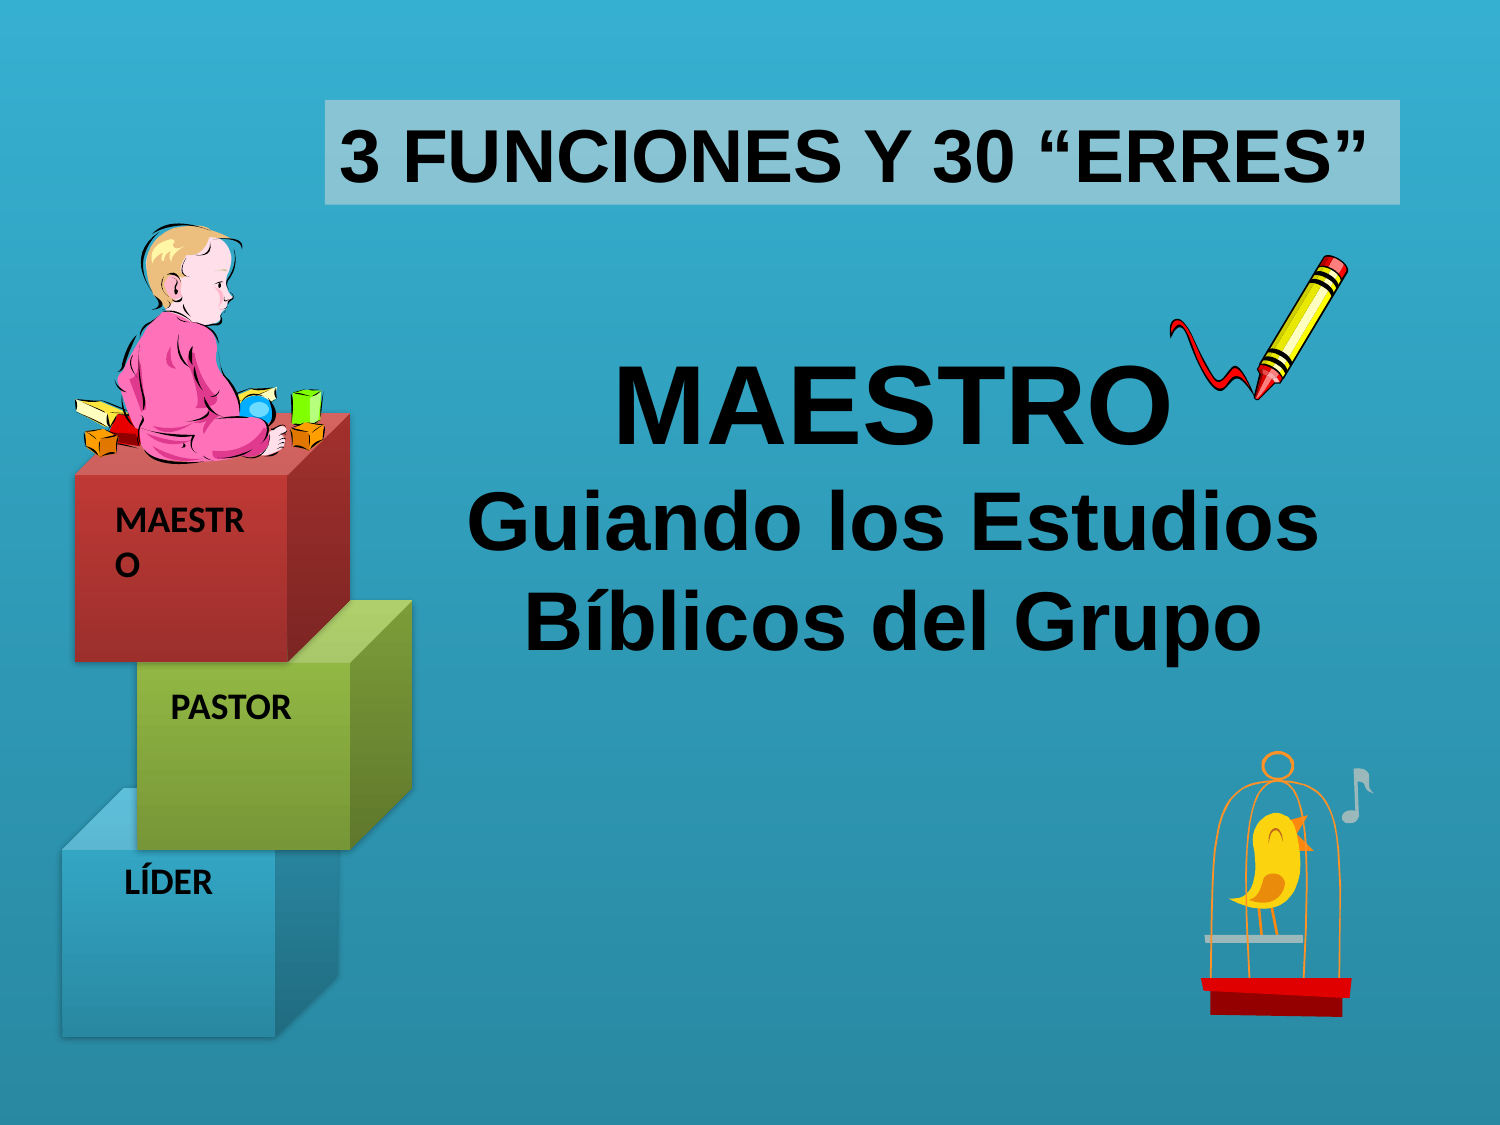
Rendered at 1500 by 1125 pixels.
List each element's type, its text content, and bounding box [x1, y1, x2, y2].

text_box [0, 0, 1500, 1125]
text_box [137, 600, 413, 850]
text_box maestro [99, 487, 275, 593]
picture [1199, 749, 1376, 1019]
text_box [75, 412, 351, 663]
text_box pastor [149, 674, 313, 735]
text_box líder [99, 849, 238, 910]
picture [74, 212, 326, 472]
picture [1212, 224, 1332, 416]
text_box MAESTRO Guiando los Estudios Bíblicos del Grupo [437, 324, 1350, 675]
text_box 3 FUNCIONES Y 30 “ERRES” [324, 99, 1400, 205]
text_box [62, 787, 338, 1038]
